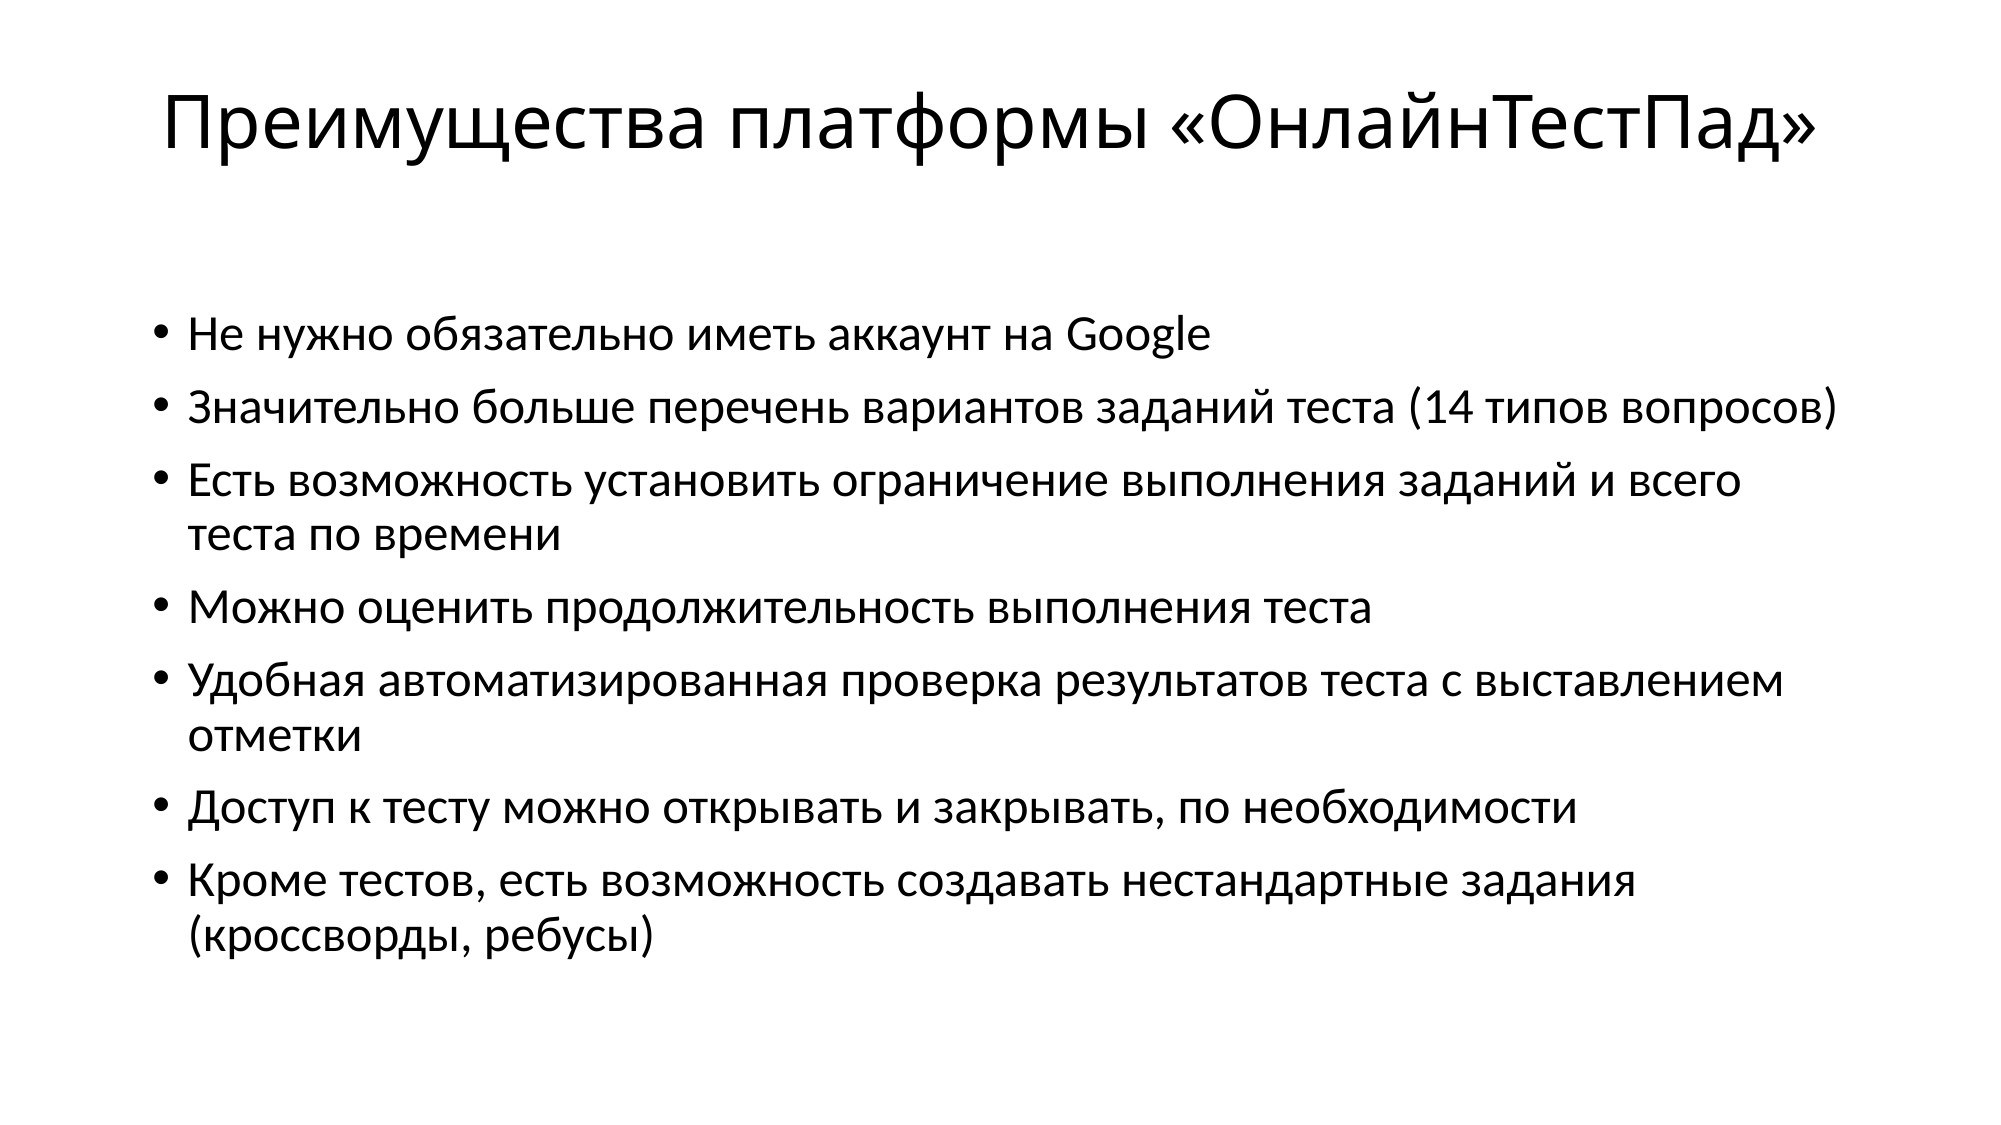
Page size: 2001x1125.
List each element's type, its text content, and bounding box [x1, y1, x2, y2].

list Не нужно обязательно иметь аккаунт на Google Значительно больше перечень вариантов заданий теста (14 типов вопросов) Есть возможность установить ограничение выполнения заданий и всего теста по времени Можно оценить продолжительность выполнения теста Удобная автоматизированная проверка результатов теста с выставлением отметки Доступ к тесту можно открывать и закрывать, по необходимости Кроме тестов, есть возможность создавать нестандартные задания (кроссворды, ребусы) [137, 299, 1863, 1014]
title Преимущества платформы «ОнлайнТестПад» [137, 59, 1863, 278]
